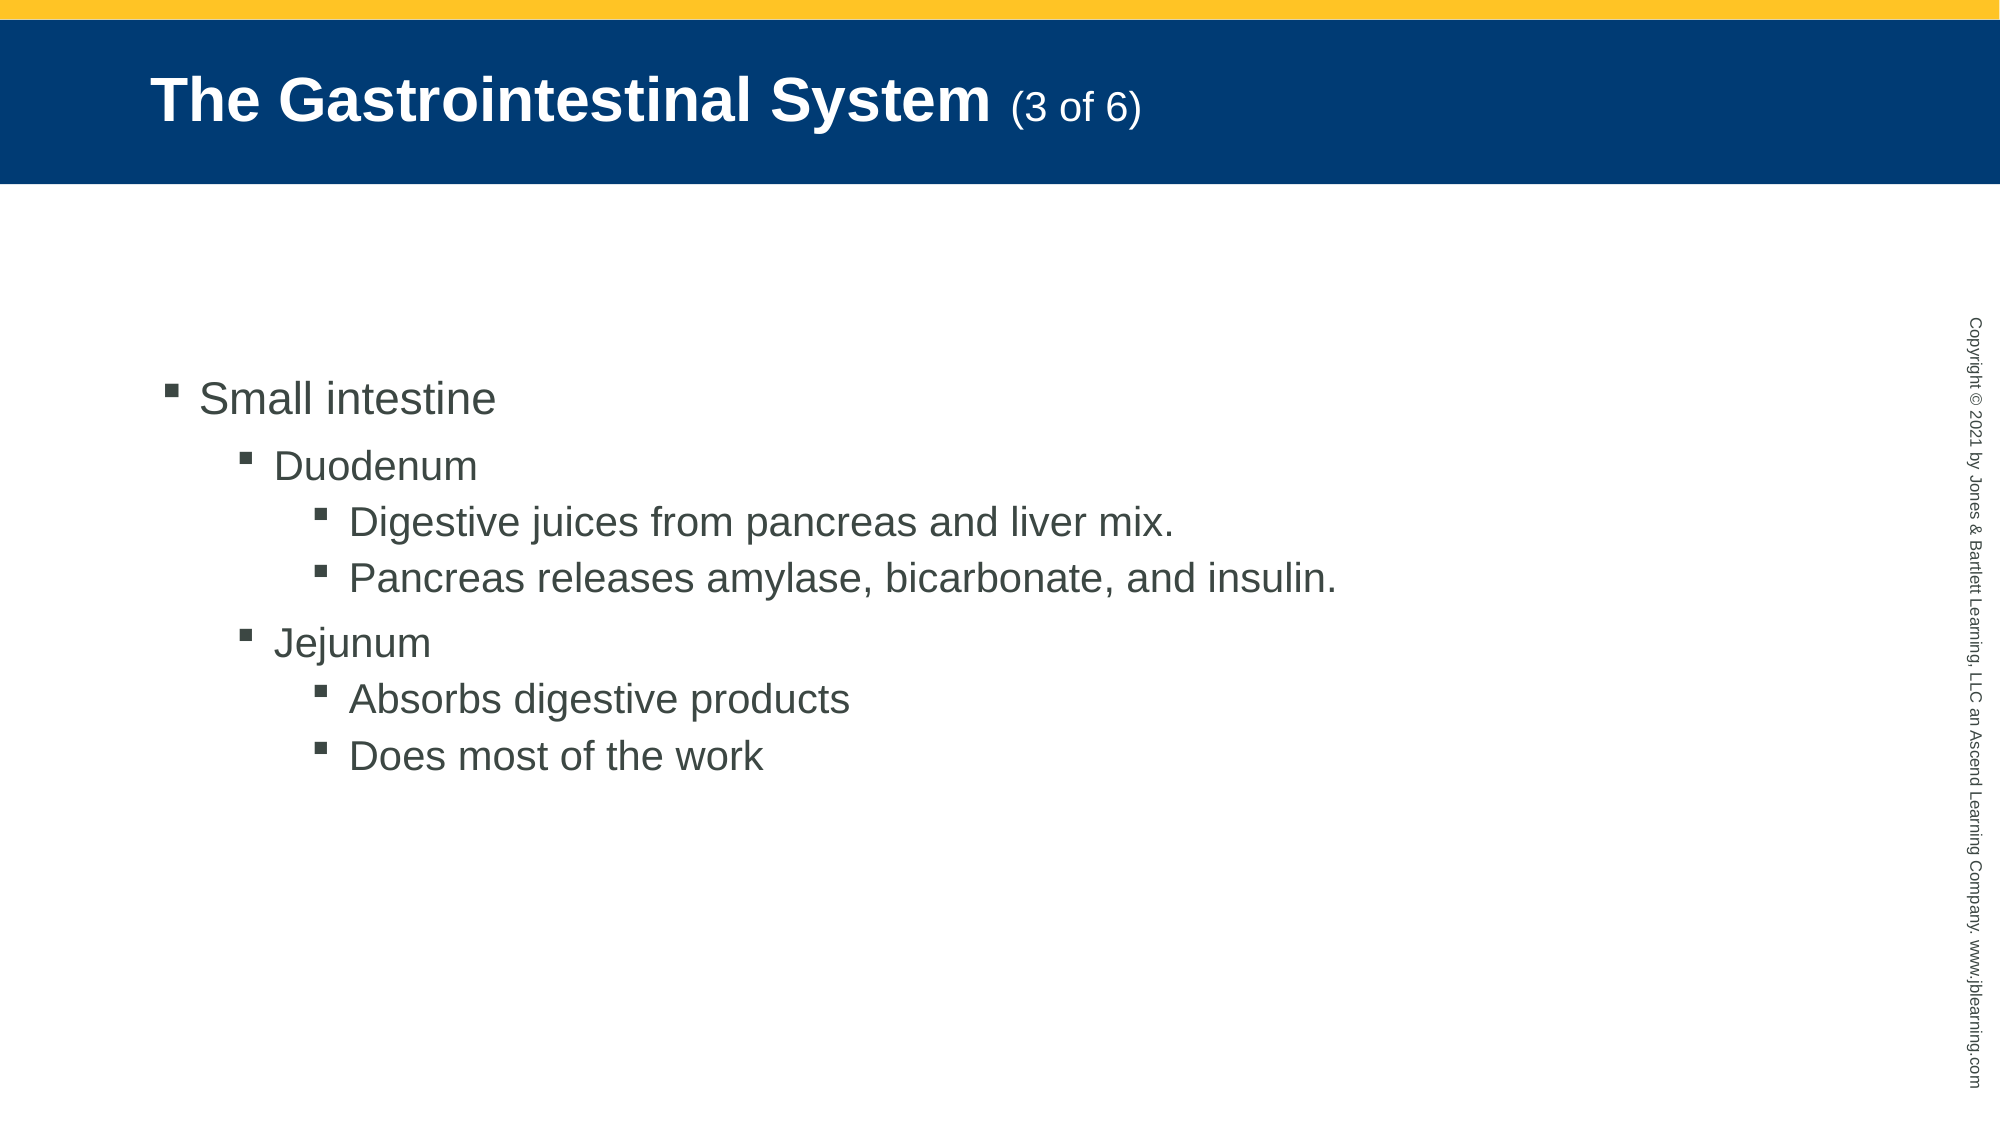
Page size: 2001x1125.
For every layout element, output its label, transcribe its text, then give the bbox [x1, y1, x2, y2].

title The Gastrointestinal System (3 of 6) [0, 19, 2000, 185]
list Small intestine Duodenum Digestive juices from pancreas and liver mix. Pancreas releases amylase, bicarbonate, and insulin. Jejunum Absorbs digestive products Does most of the work [146, 361, 1859, 1016]
